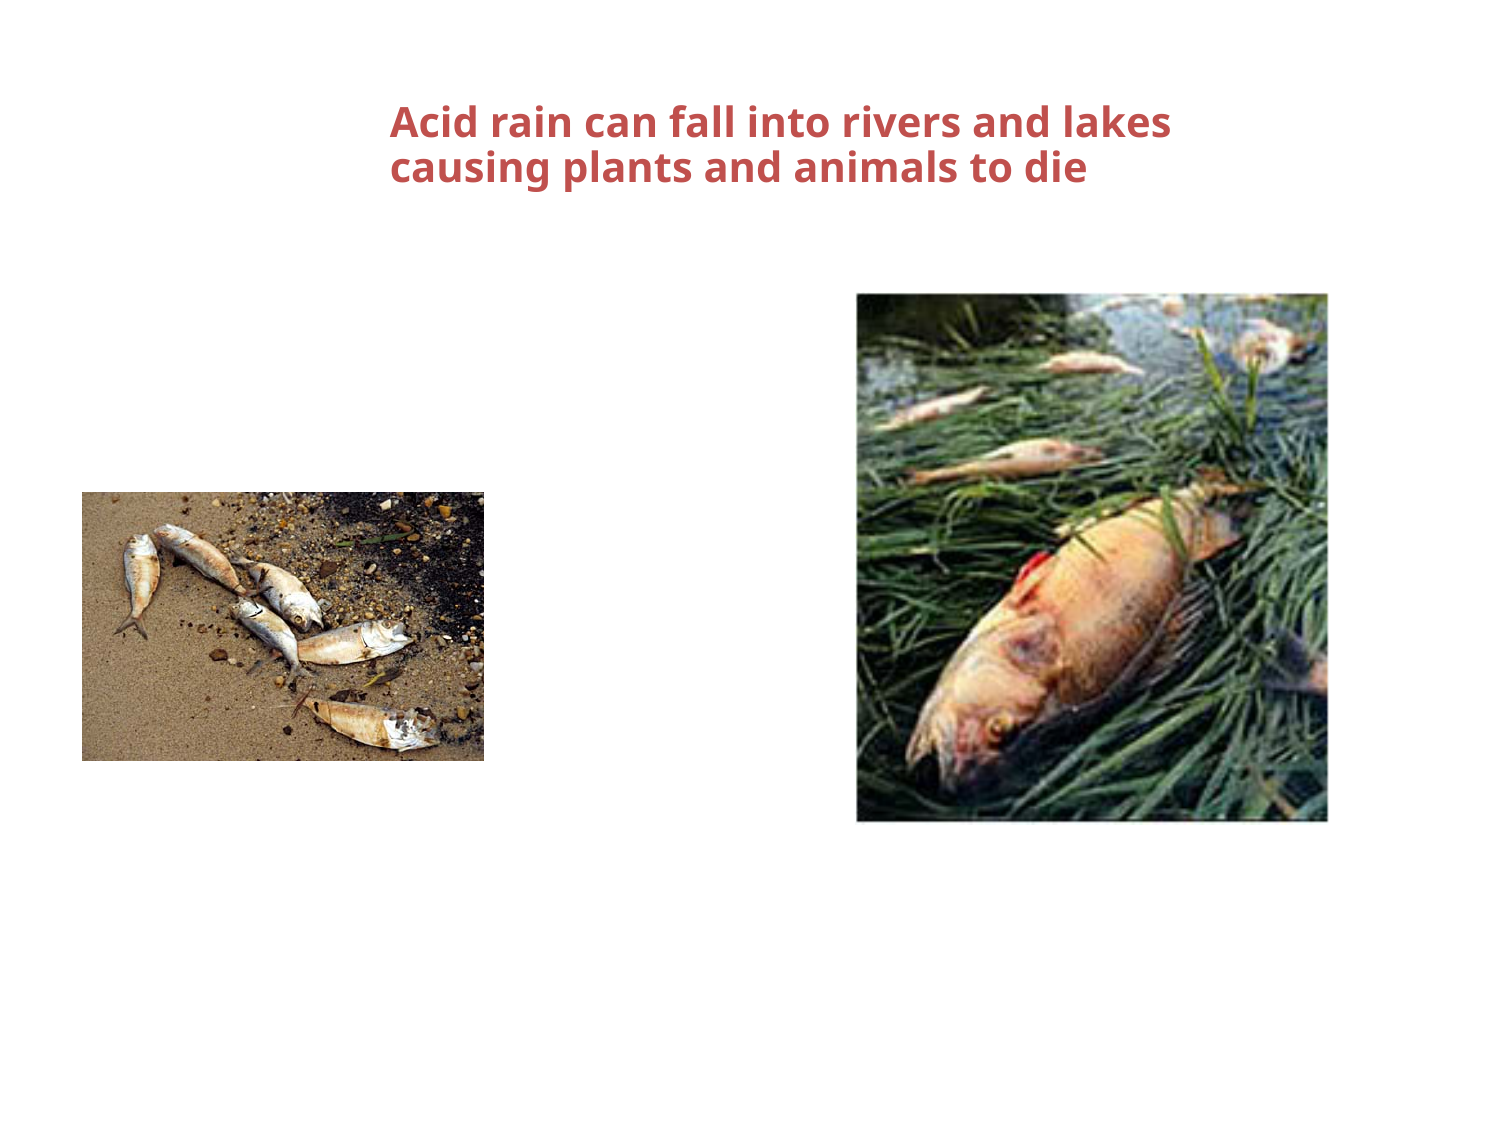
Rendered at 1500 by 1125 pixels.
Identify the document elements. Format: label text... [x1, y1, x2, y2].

text_box Acid rain can fall into rivers and lakes causing plants and animals to die [375, 93, 1188, 199]
picture [855, 292, 1331, 825]
picture [81, 491, 484, 761]
